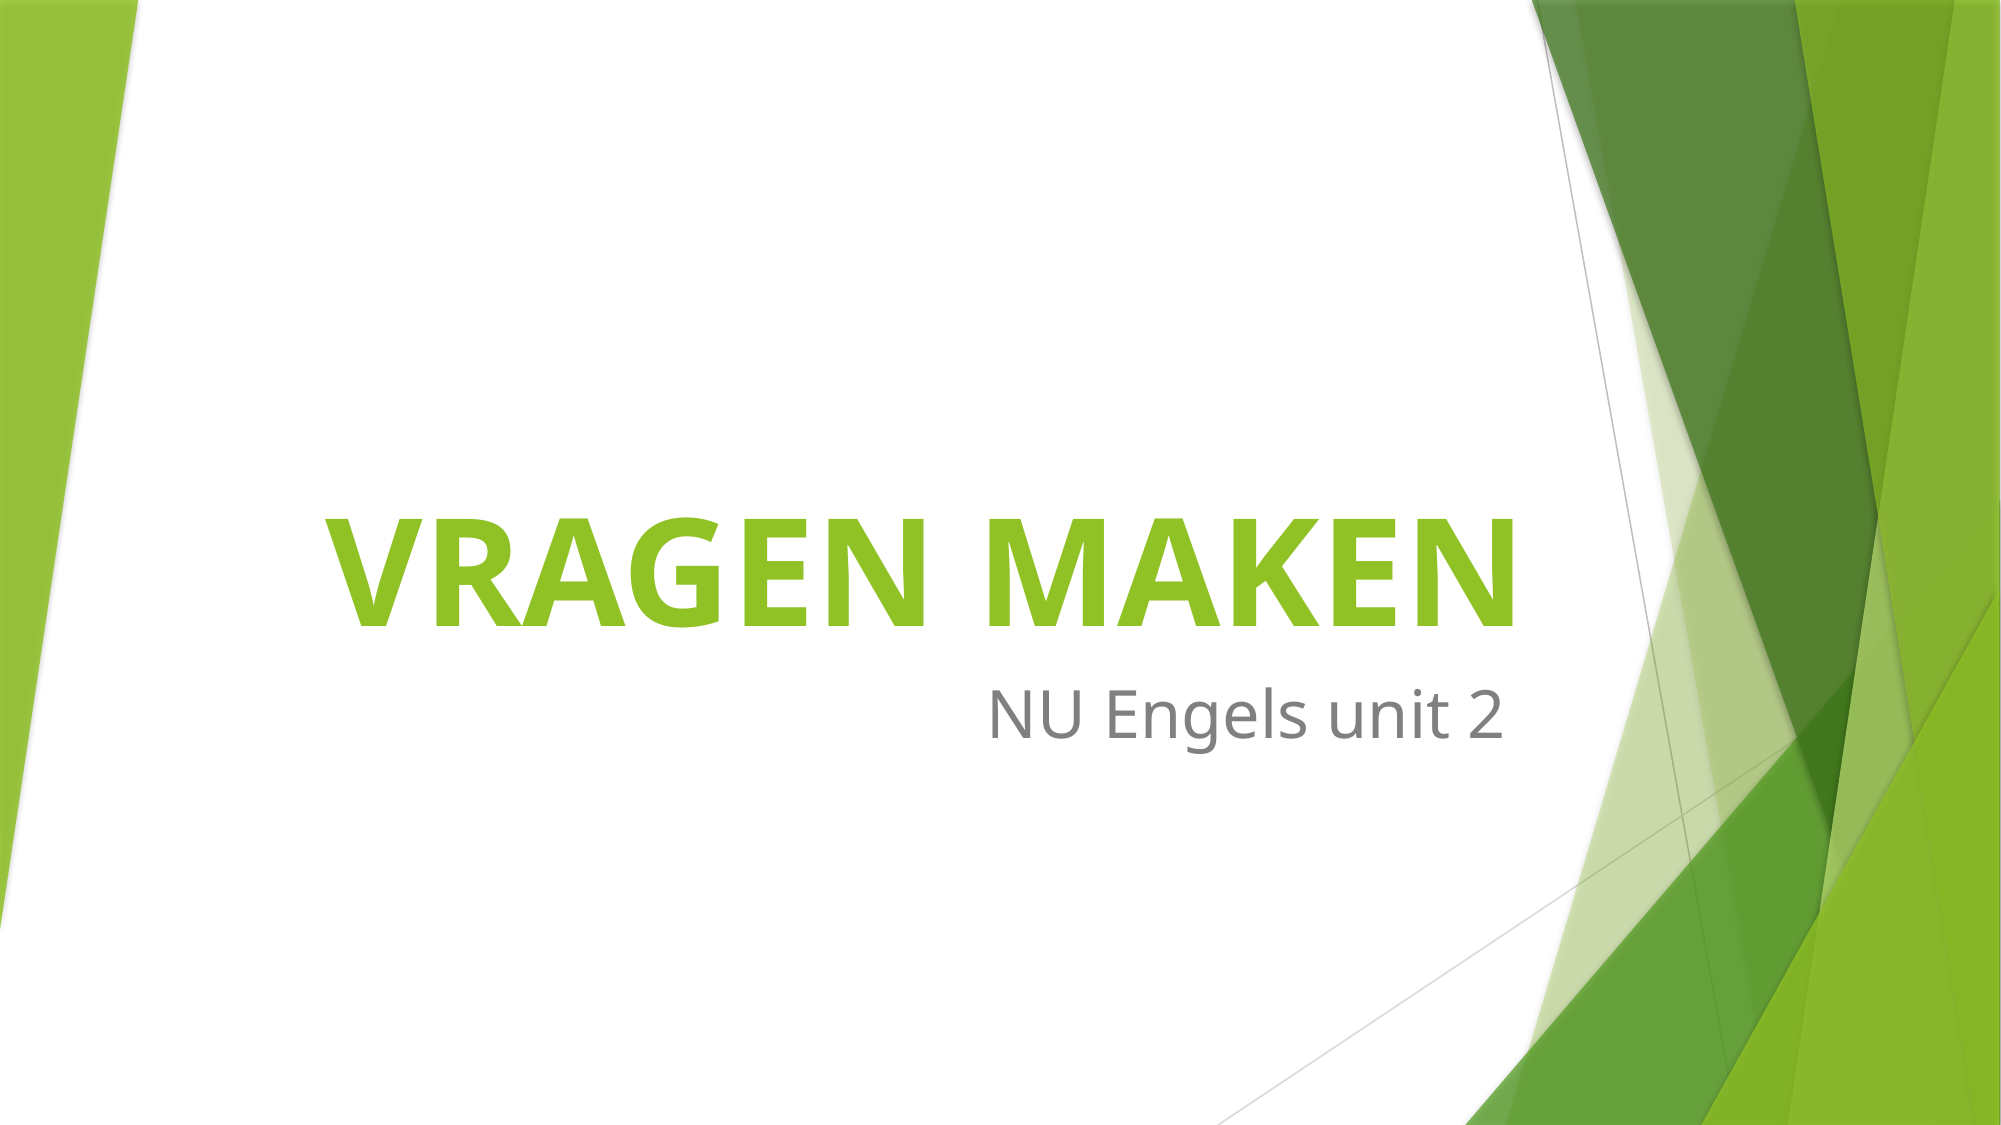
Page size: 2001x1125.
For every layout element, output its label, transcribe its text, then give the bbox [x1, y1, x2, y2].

title VRAGEN MAKEN [247, 224, 1542, 665]
subtitle NU Engels unit 2 [247, 664, 1522, 845]
